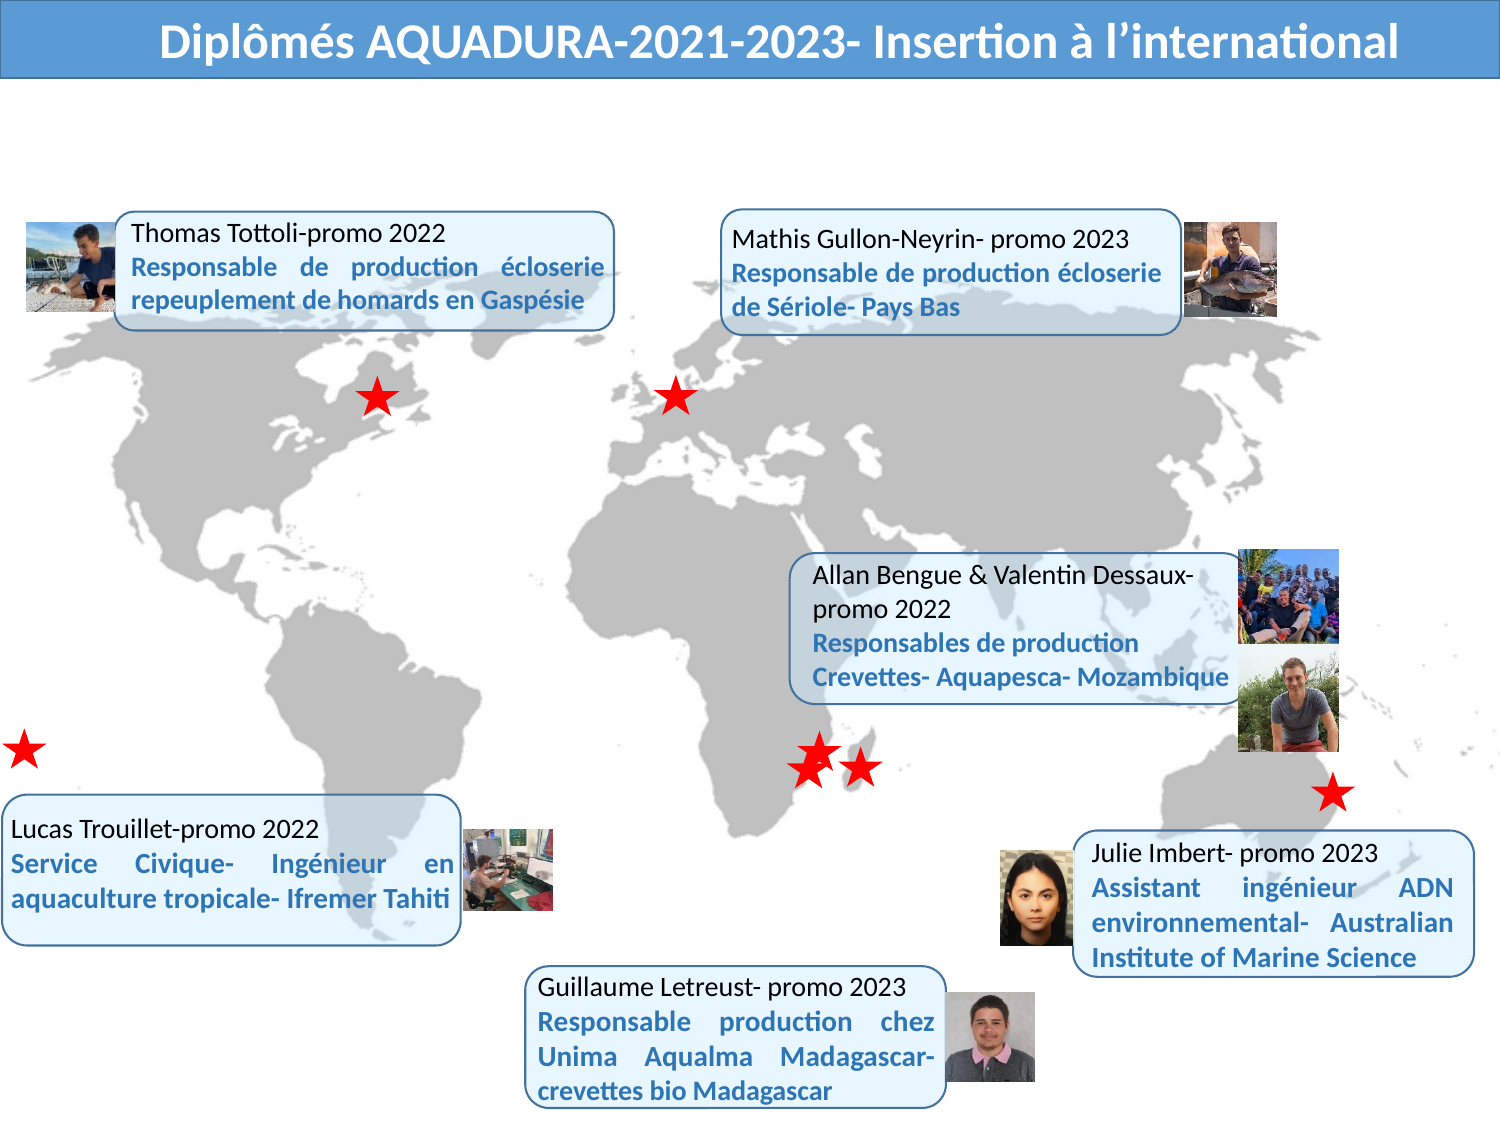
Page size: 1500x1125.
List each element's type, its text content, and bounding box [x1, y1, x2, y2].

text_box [717, 209, 1277, 335]
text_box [523, 961, 1035, 1116]
text_box [0, 0, 1500, 79]
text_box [789, 549, 1339, 752]
picture [19, 257, 1500, 962]
text_box Diplômés AQUADURA-2021-2023- Insertion à l’international [35, 1, 1500, 77]
text_box [2, 743, 19, 769]
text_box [0, 794, 553, 946]
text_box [26, 207, 620, 331]
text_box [1000, 826, 1474, 1006]
